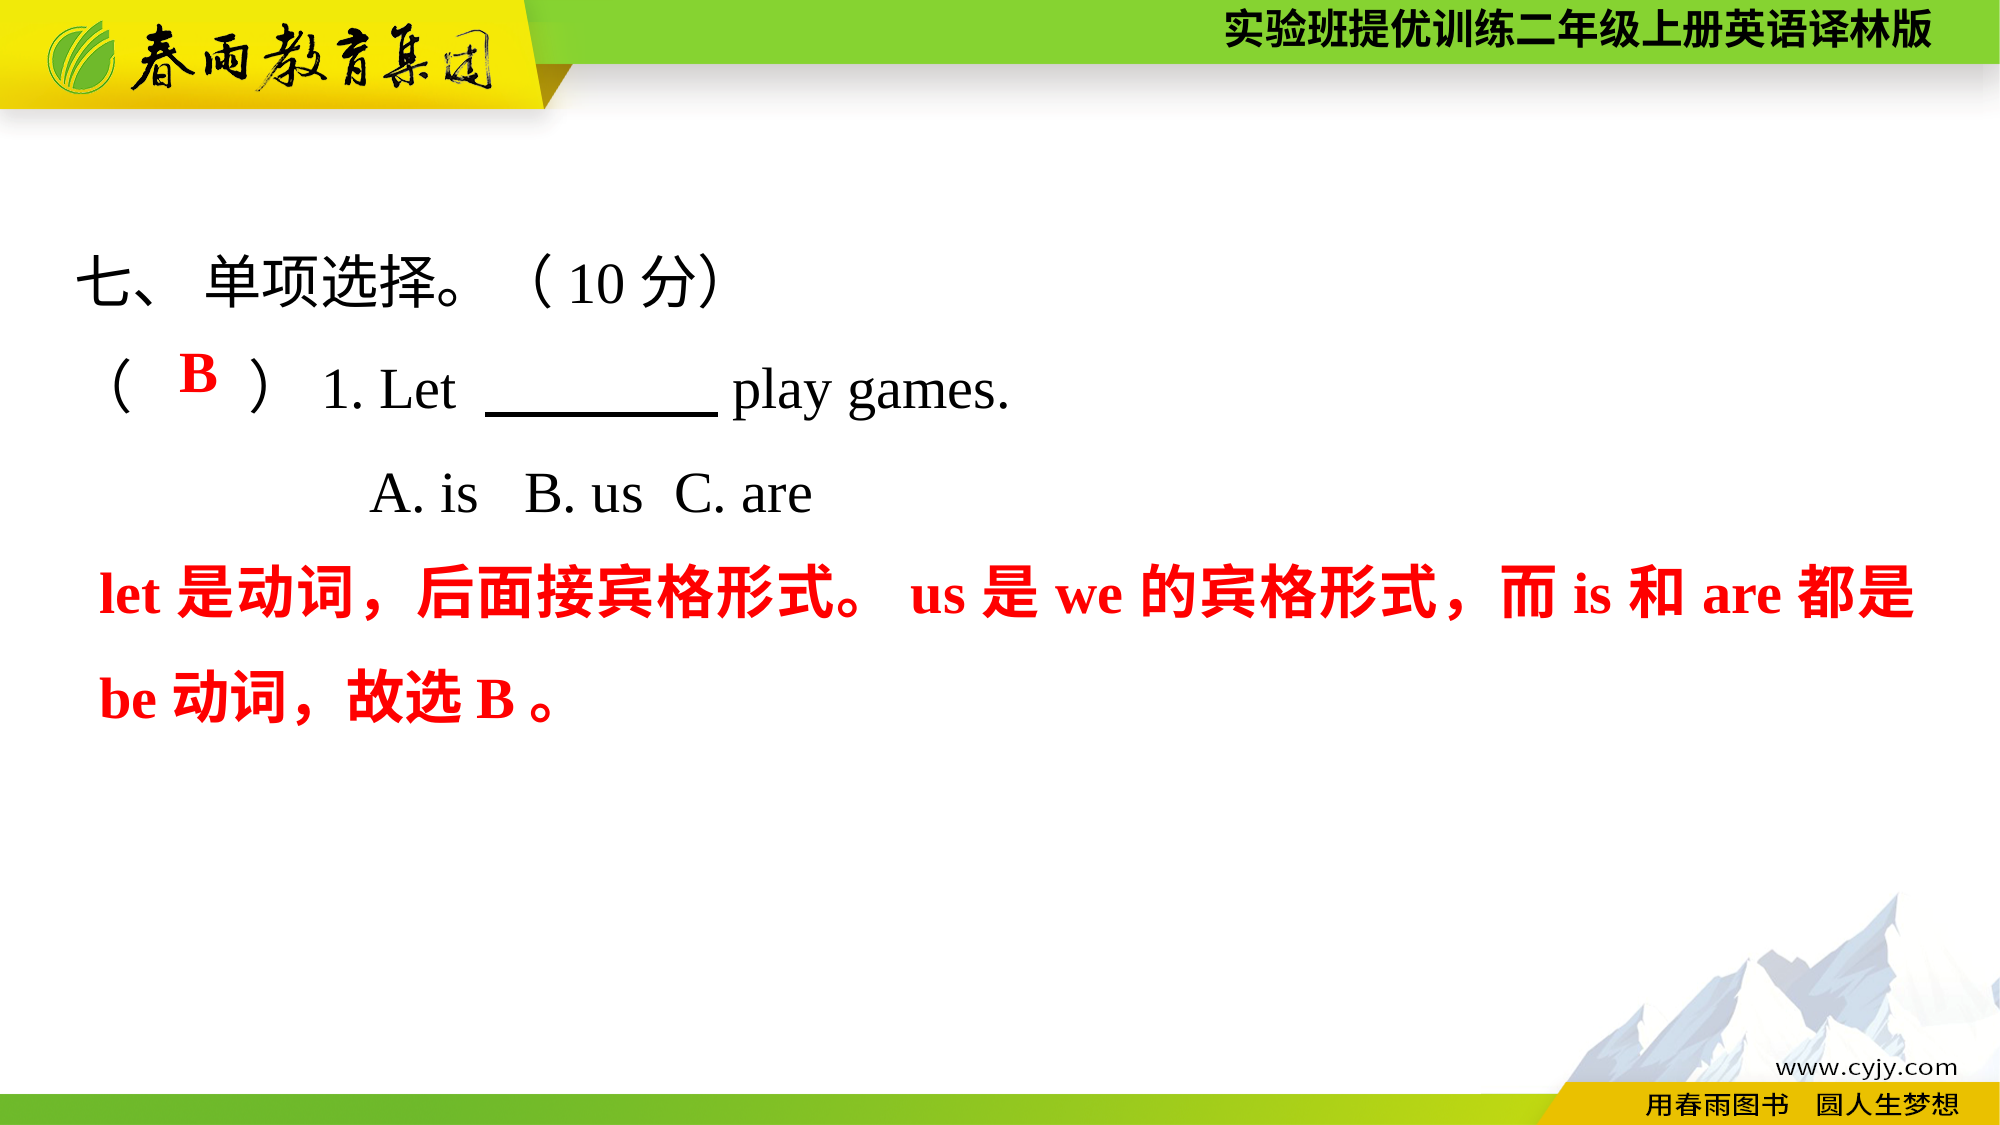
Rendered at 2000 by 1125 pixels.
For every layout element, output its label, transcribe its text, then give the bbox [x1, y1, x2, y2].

picture [0, 0, 2000, 1125]
list 七、 单项选择。（10分） （ ）1. Let play games. A. is B. us C. are [59, 202, 1944, 536]
text_box let是动词，后面接宾格形式。us是we的宾格形式，而is和are都是be动词，故选B。 [84, 512, 1945, 738]
text_box B [164, 326, 233, 412]
